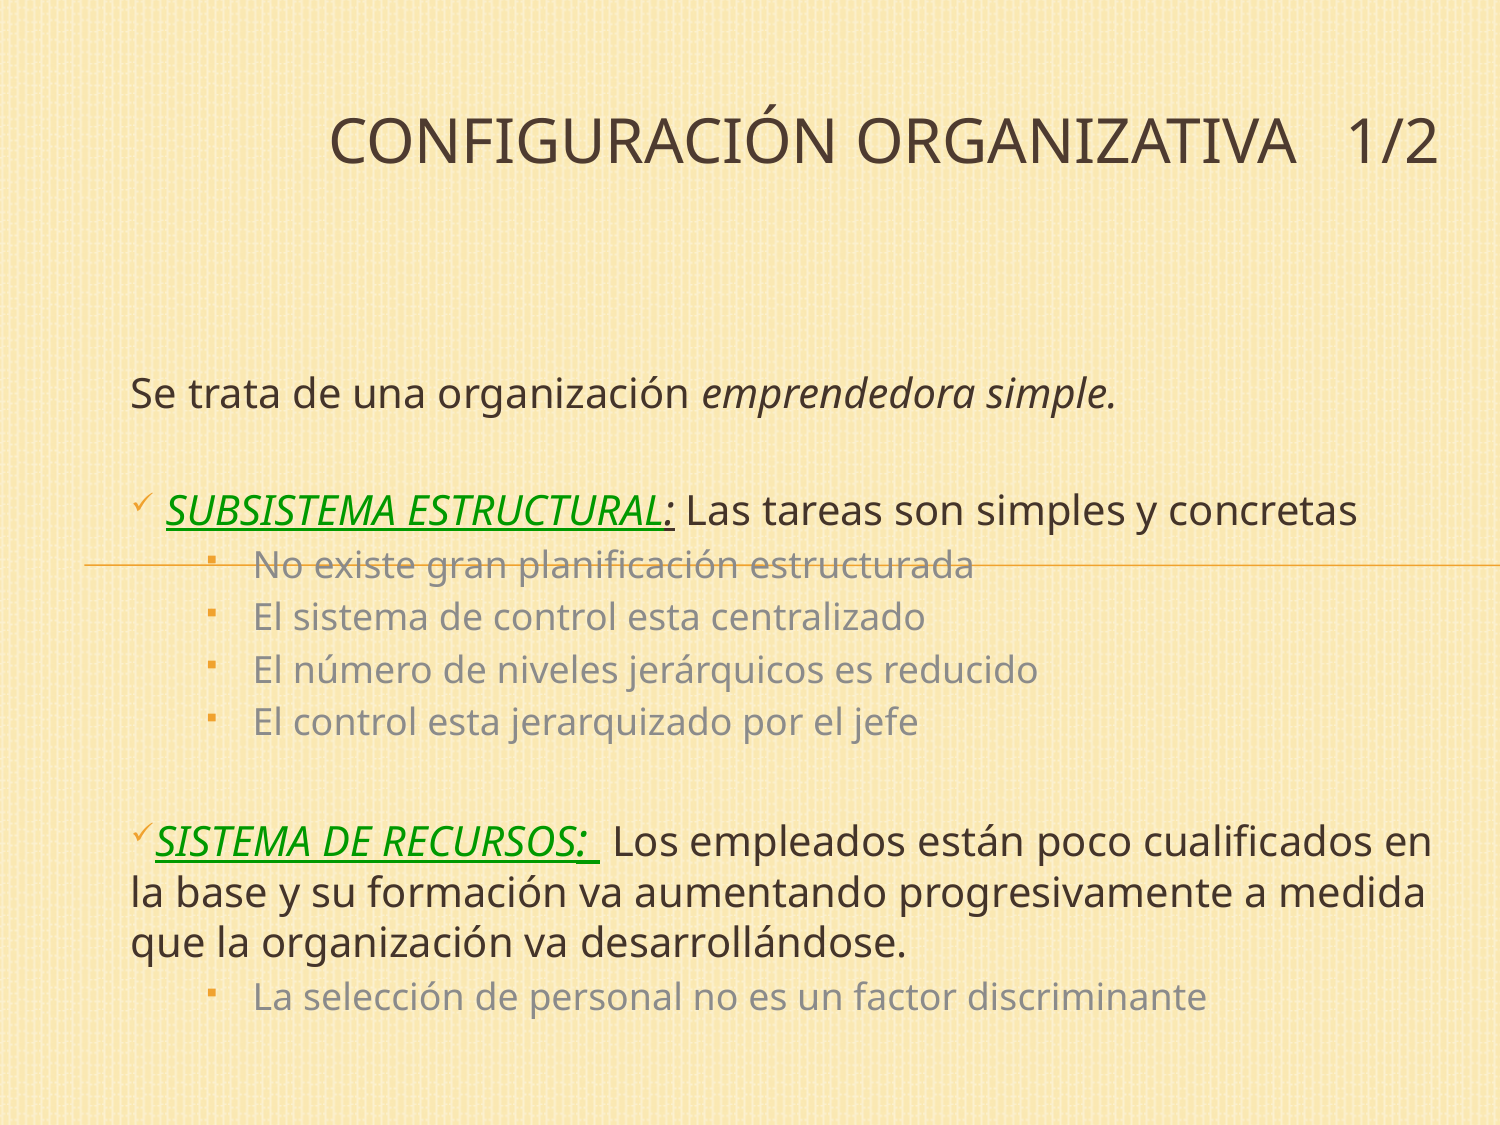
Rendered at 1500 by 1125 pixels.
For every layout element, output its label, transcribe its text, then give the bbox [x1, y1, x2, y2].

list Se trata de una organización emprendedora simple. SUBSISTEMA ESTRUCTURAL: Las tareas son simples y concretas No existe gran planificación estructurada El sistema de control esta centralizado El número de niveles jerárquicos es reducido El control esta jerarquizado por el jefe SISTEMA DE RECURSOS: Los empleados están poco cualificados en la base y su formación va aumentando progresivamente a medida que la organización va desarrollándose. La selección de personal no es un factor discriminante [115, 258, 1454, 1090]
title Configuración organizativa 1/2 [29, 93, 1455, 258]
